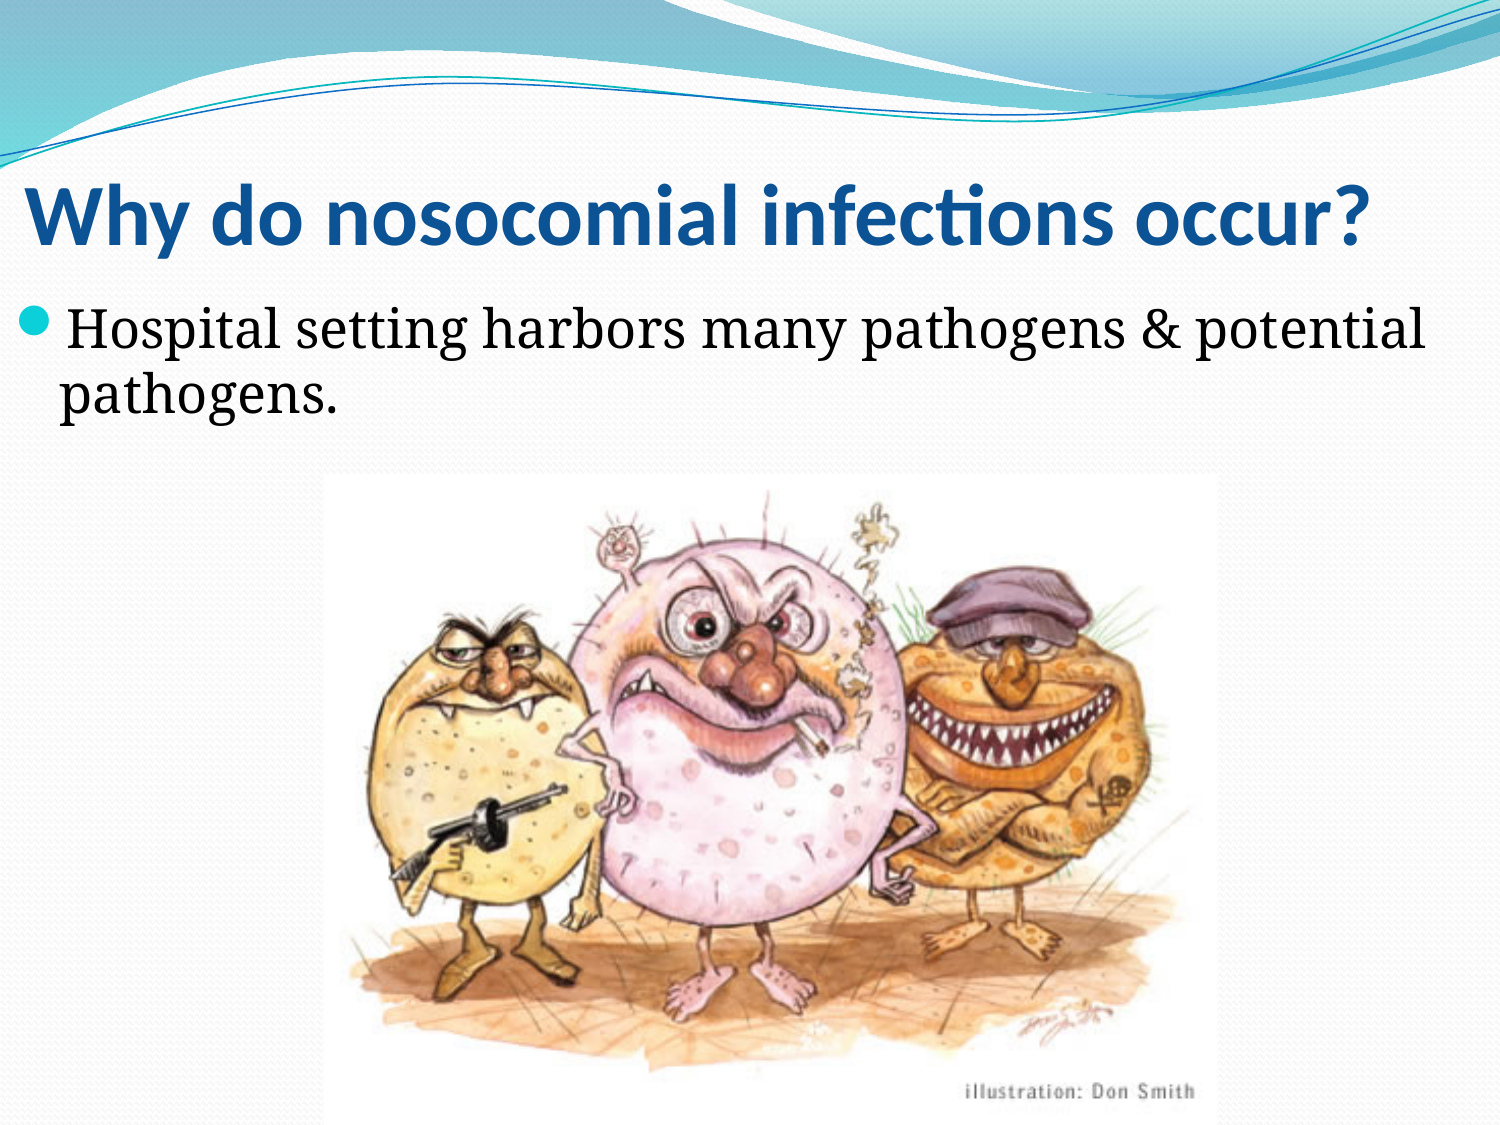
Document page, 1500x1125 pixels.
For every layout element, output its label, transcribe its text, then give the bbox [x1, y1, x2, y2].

list Hospital setting harbors many pathogens & potential pathogens. [0, 287, 1463, 1100]
title Why do nosocomial infections occur? [24, 75, 1500, 263]
picture [324, 474, 1218, 1125]
